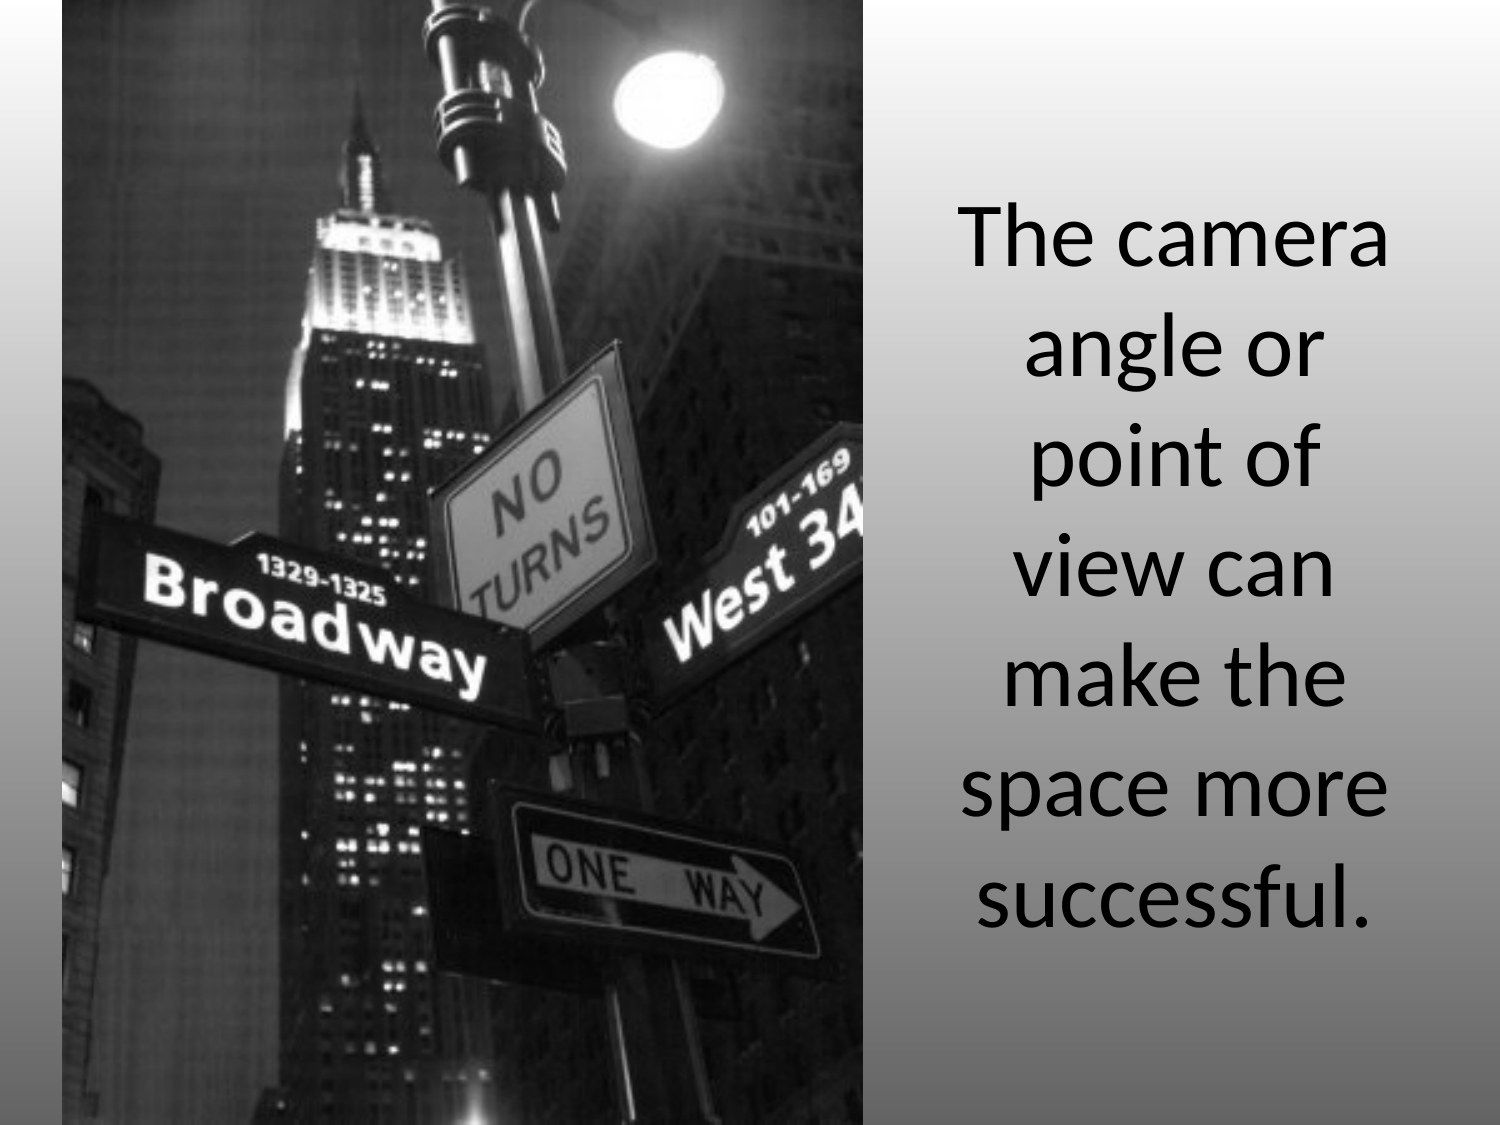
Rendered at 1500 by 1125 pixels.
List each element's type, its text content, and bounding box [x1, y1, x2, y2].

title The camera angle or point of view can make the space more successful. [924, 82, 1425, 1038]
picture [62, 0, 863, 1125]
